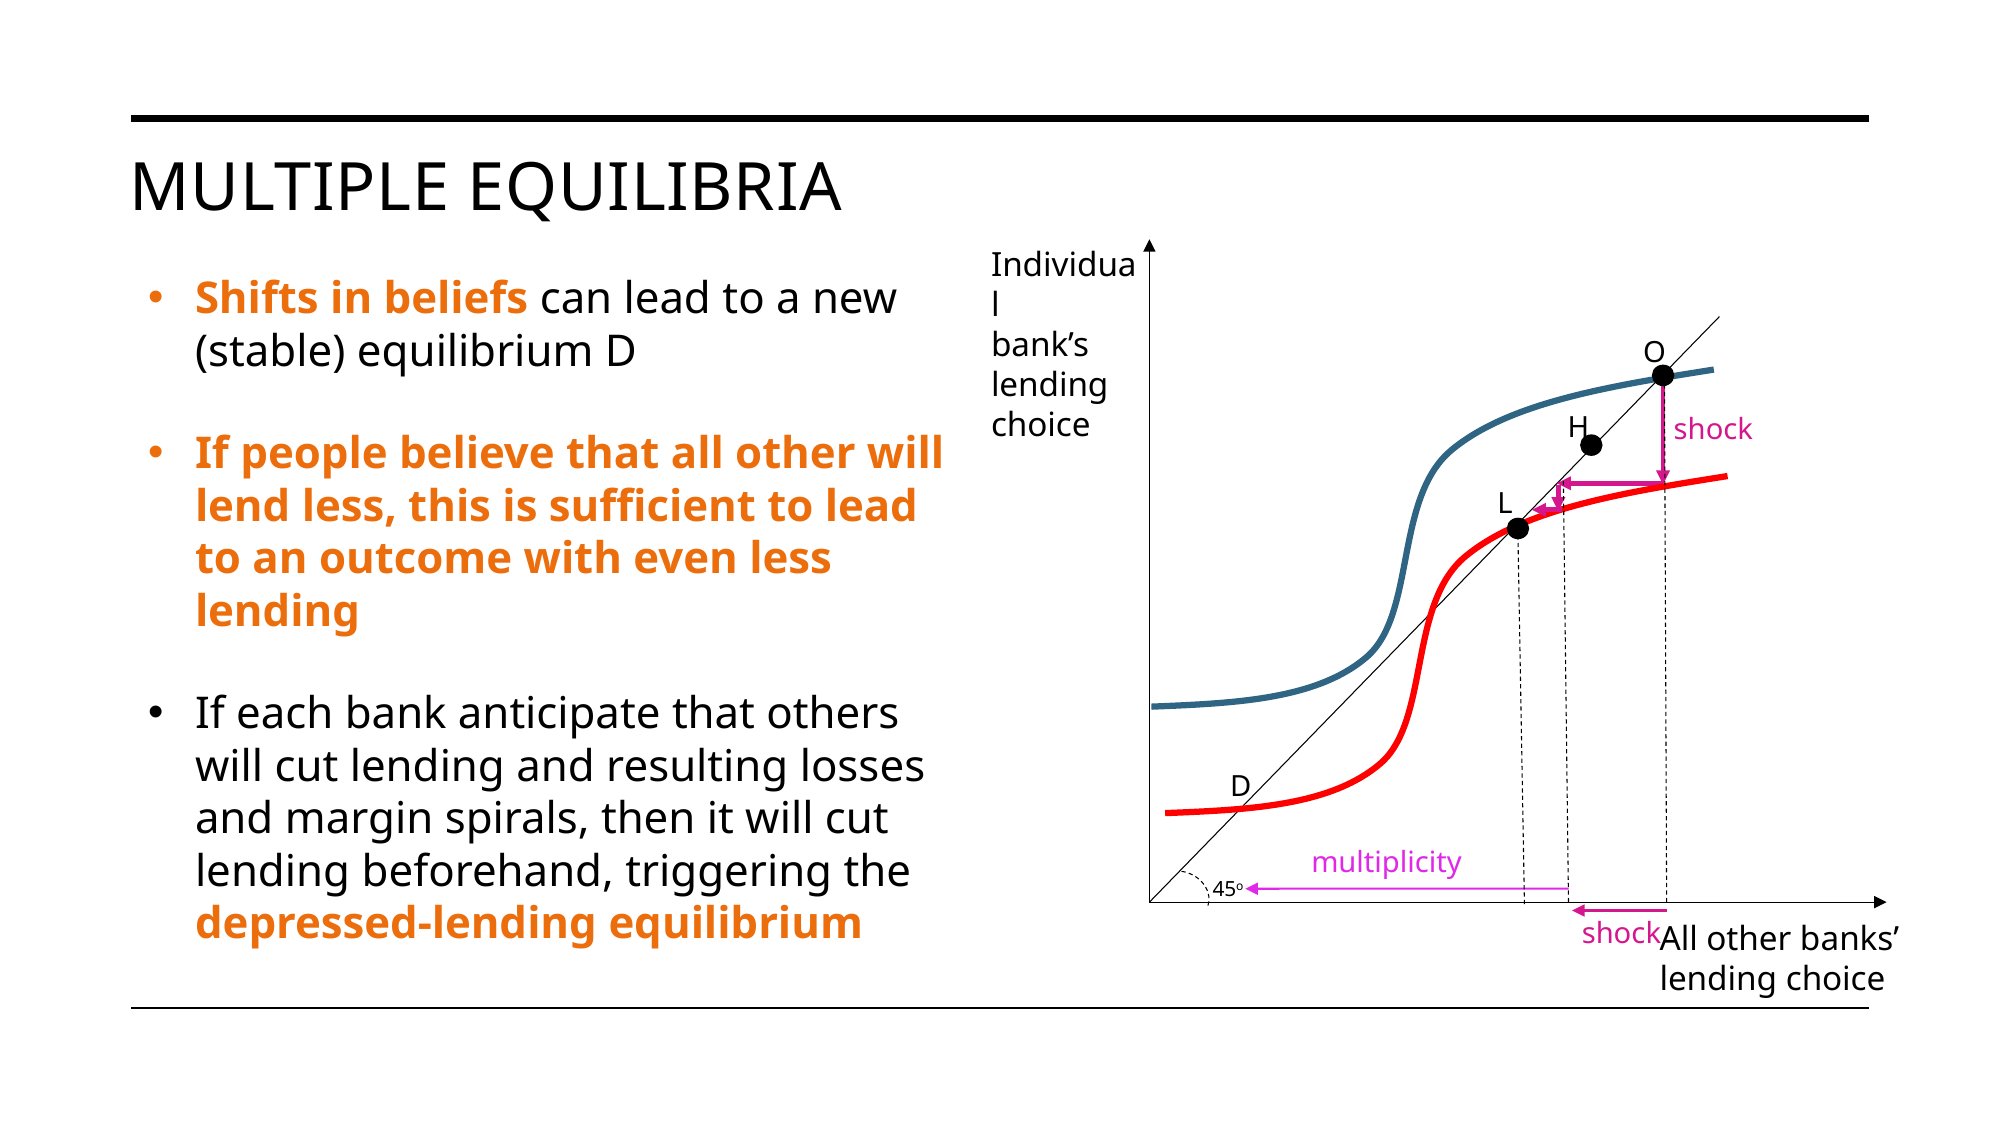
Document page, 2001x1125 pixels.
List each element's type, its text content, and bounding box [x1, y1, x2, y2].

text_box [1149, 239, 1887, 994]
text_box Individual bank’s lending choice [983, 236, 1150, 451]
list Shifts in beliefs can lead to a new (stable) equilibrium D If people believe that all other will lend less, this is sufficient to lead to an outcome with even less lending If each bank anticipate that others will cut lending and resulting losses and margin spirals, then it will cut lending beforehand, triggering the depressed-lending equilibrium [133, 262, 986, 989]
title Multiple equilibria [114, 136, 1869, 221]
